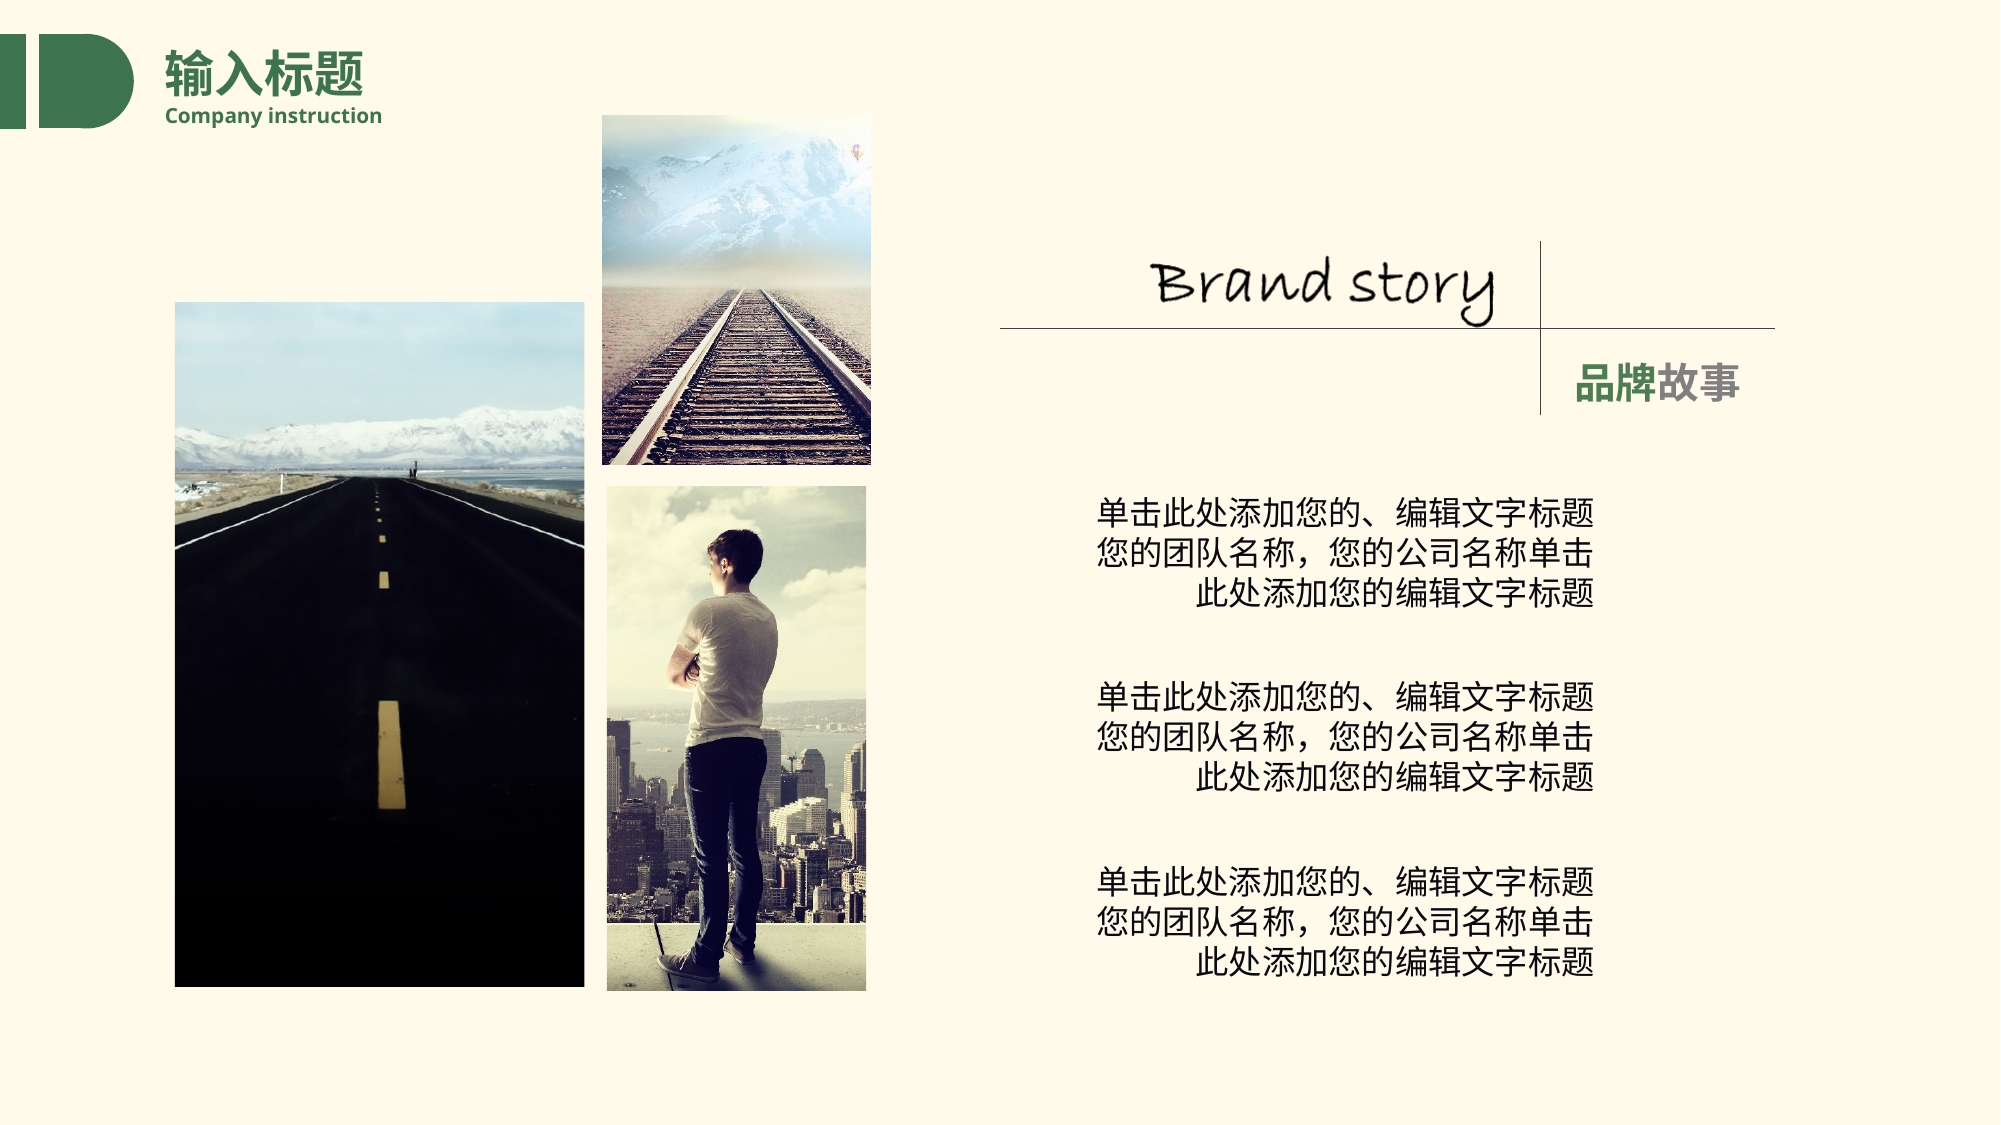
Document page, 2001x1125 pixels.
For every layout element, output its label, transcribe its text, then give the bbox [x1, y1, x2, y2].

picture [174, 302, 585, 1003]
picture [1111, 226, 1541, 368]
text_box Company instruction [150, 95, 399, 135]
text_box 输入标题 [149, 34, 380, 110]
text_box 单击此处添加您的、编辑文字标题您的团队名称，您的公司名称单击此处添加您的编辑文字标题 [1071, 669, 1610, 804]
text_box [40, 34, 133, 128]
text_box [0, 34, 26, 129]
text_box 单击此处添加您的、编辑文字标题您的团队名称，您的公司名称单击此处添加您的编辑文字标题 [1071, 853, 1610, 989]
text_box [602, 115, 871, 991]
text_box 品牌故事 [1559, 349, 1757, 415]
text_box 单击此处添加您的、编辑文字标题您的团队名称，您的公司名称单击此处添加您的编辑文字标题 [1071, 484, 1610, 620]
